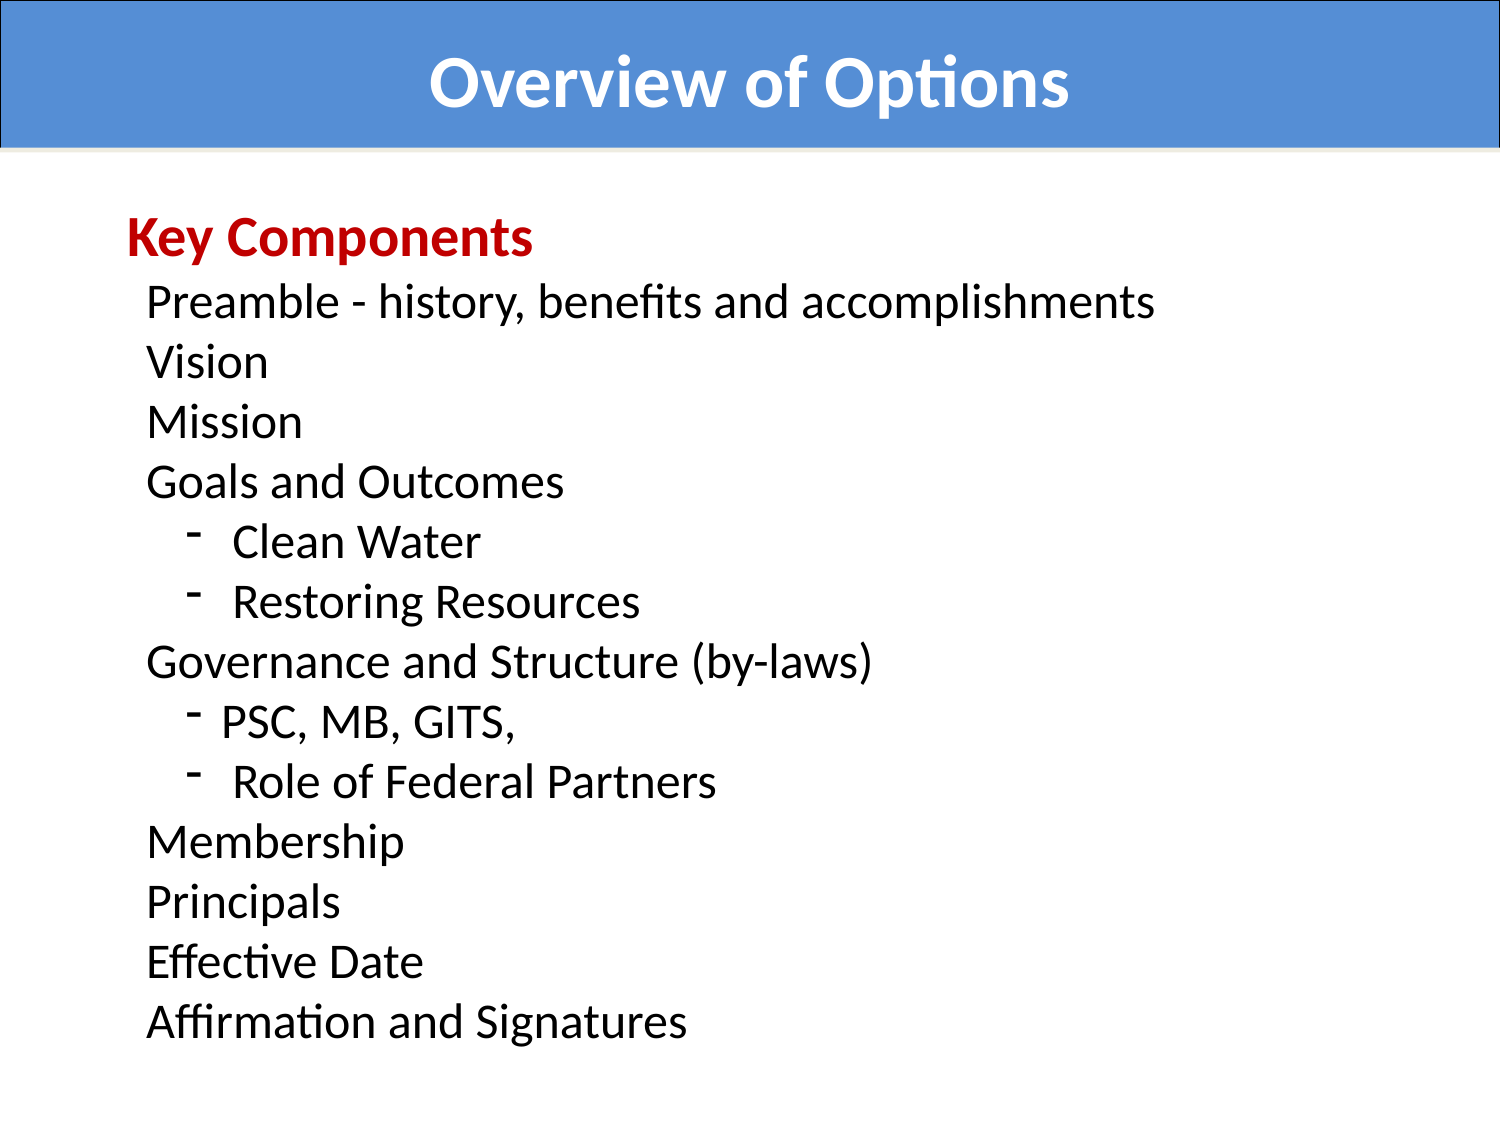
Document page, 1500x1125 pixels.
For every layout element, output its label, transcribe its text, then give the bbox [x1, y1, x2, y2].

text_box Key Components Preamble - history, benefits and accomplishments Vision Mission Goals and Outcomes Clean Water Restoring Resources Governance and Structure (by-laws) PSC, MB, GITS, Role of Federal Partners Membership Principals Effective Date Affirmation and Signatures [112, 159, 1425, 1056]
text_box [0, 0, 1500, 151]
